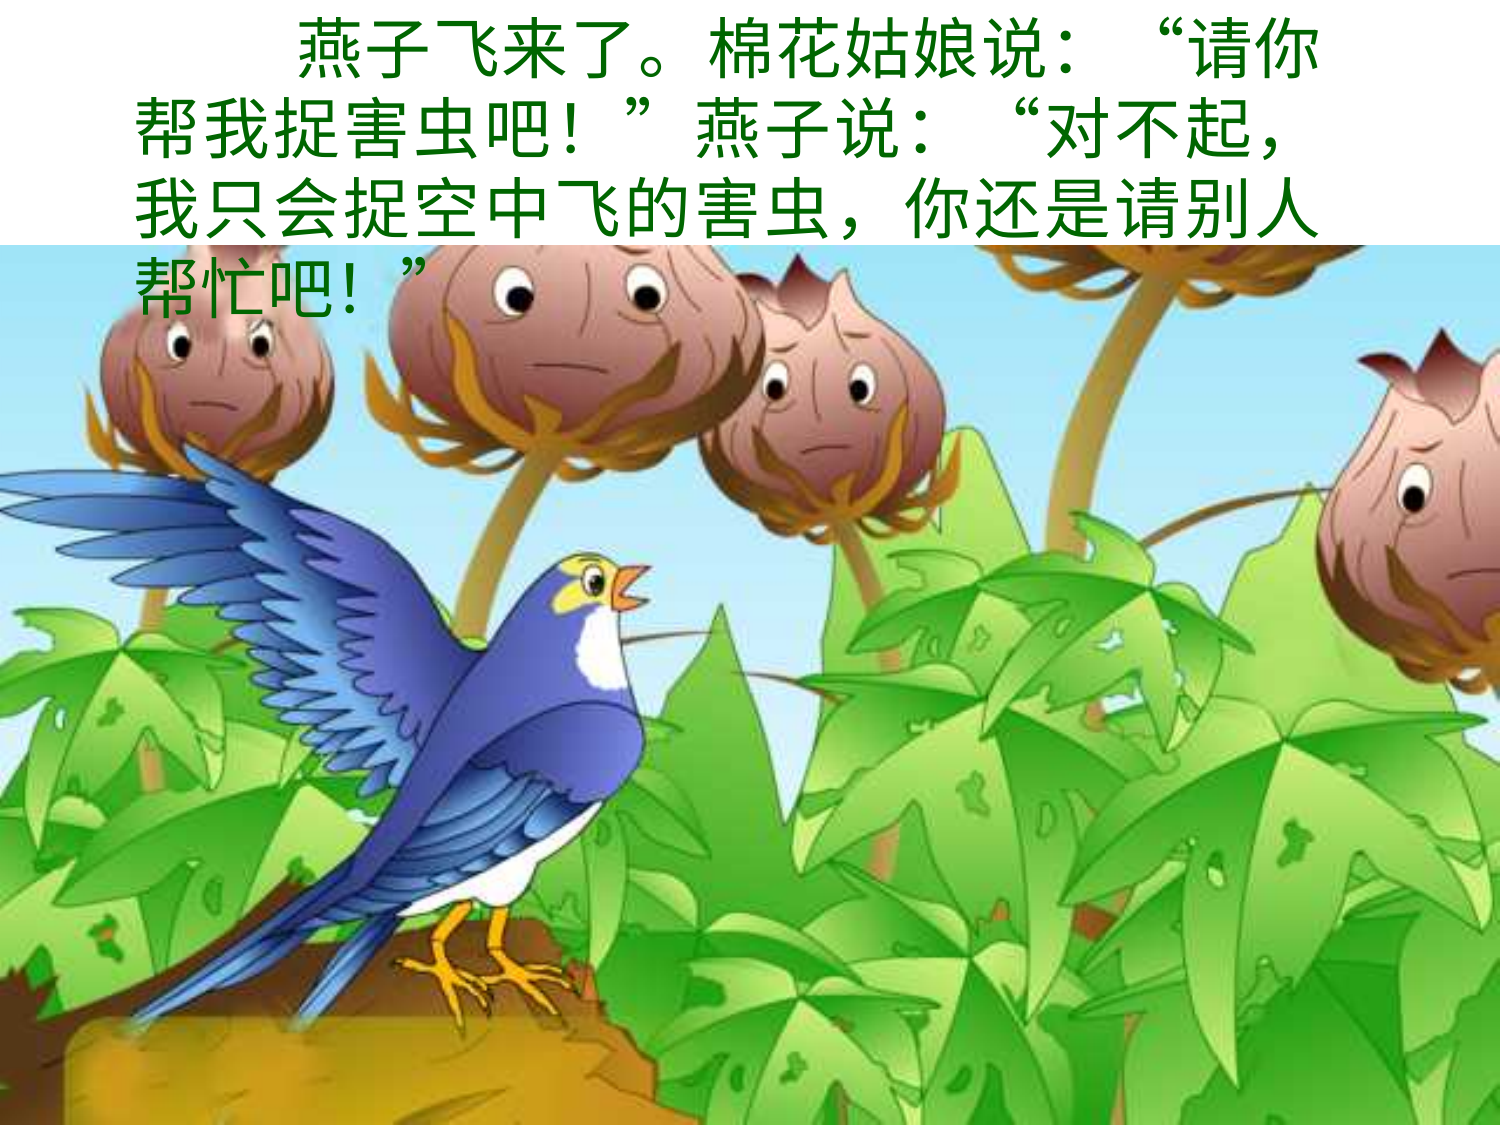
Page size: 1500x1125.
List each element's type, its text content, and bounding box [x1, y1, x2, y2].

text_box 燕子飞来了。棉花姑娘说：“请你帮我捉害虫吧！”燕子说：“对不起，我只会捉空中飞的害虫，你还是请别人帮忙吧！” [62, 0, 1338, 244]
picture [0, 244, 1500, 1125]
